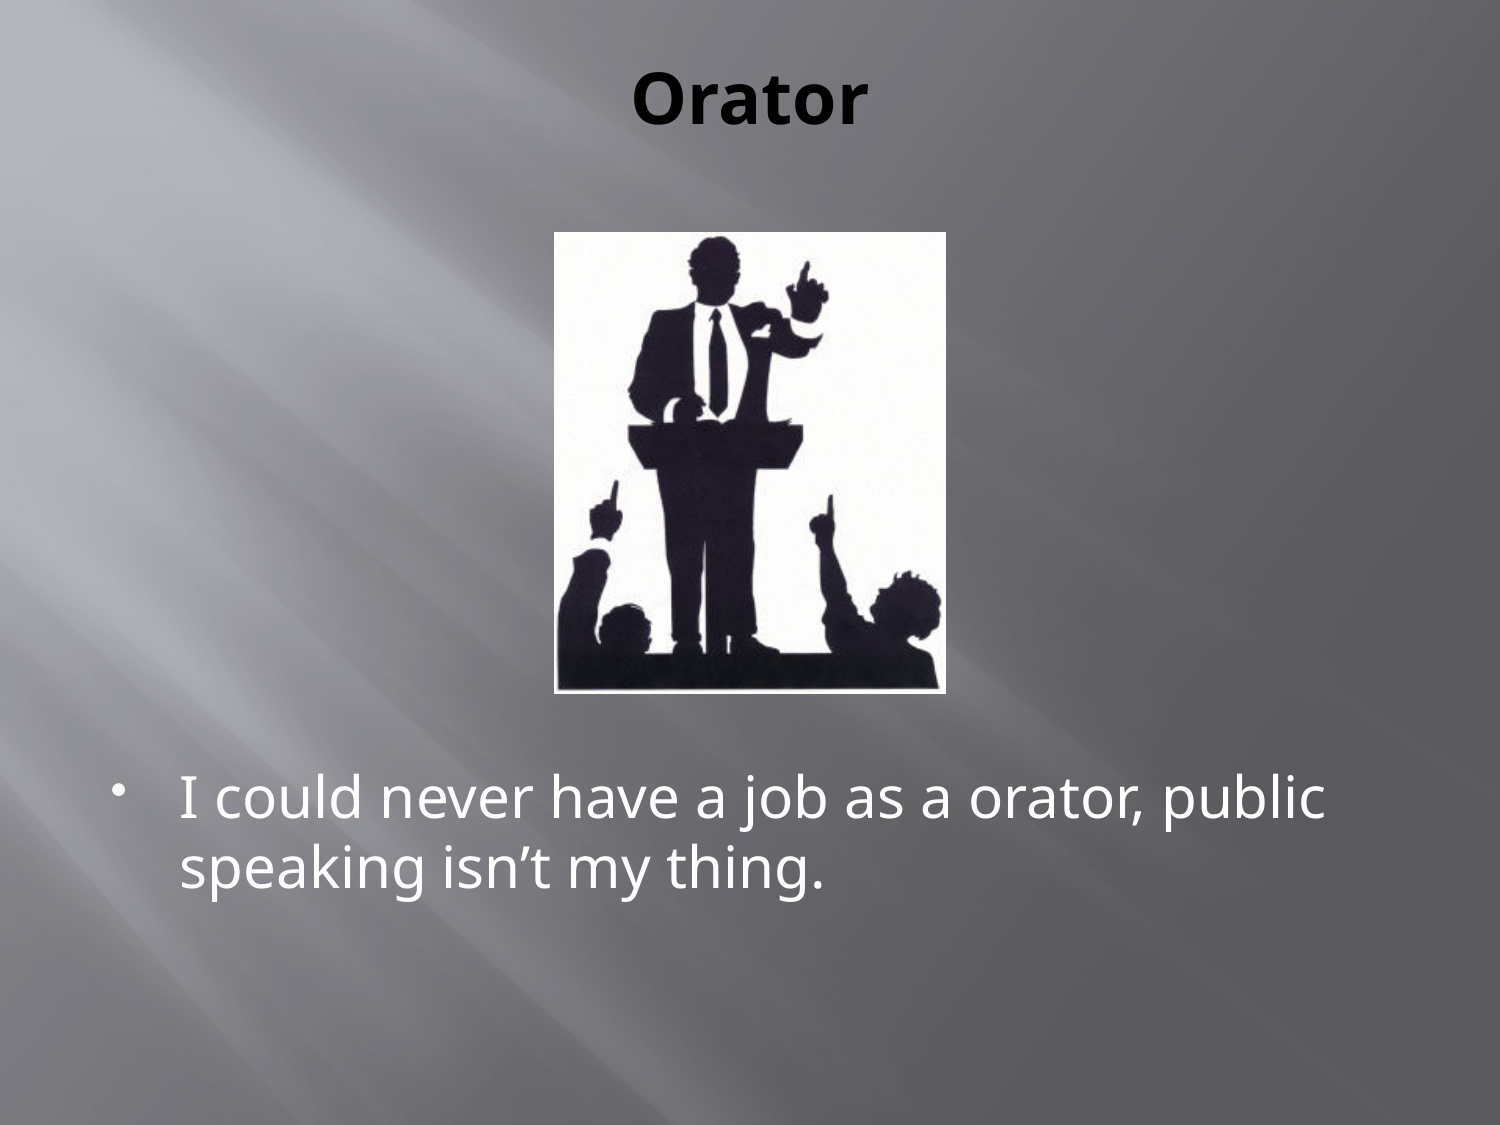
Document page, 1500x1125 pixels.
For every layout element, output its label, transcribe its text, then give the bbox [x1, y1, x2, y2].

list I could never have a job as a orator, public speaking isn’t my thing. [75, 262, 1425, 1035]
title Orator [75, 45, 1425, 233]
picture [554, 232, 946, 694]
